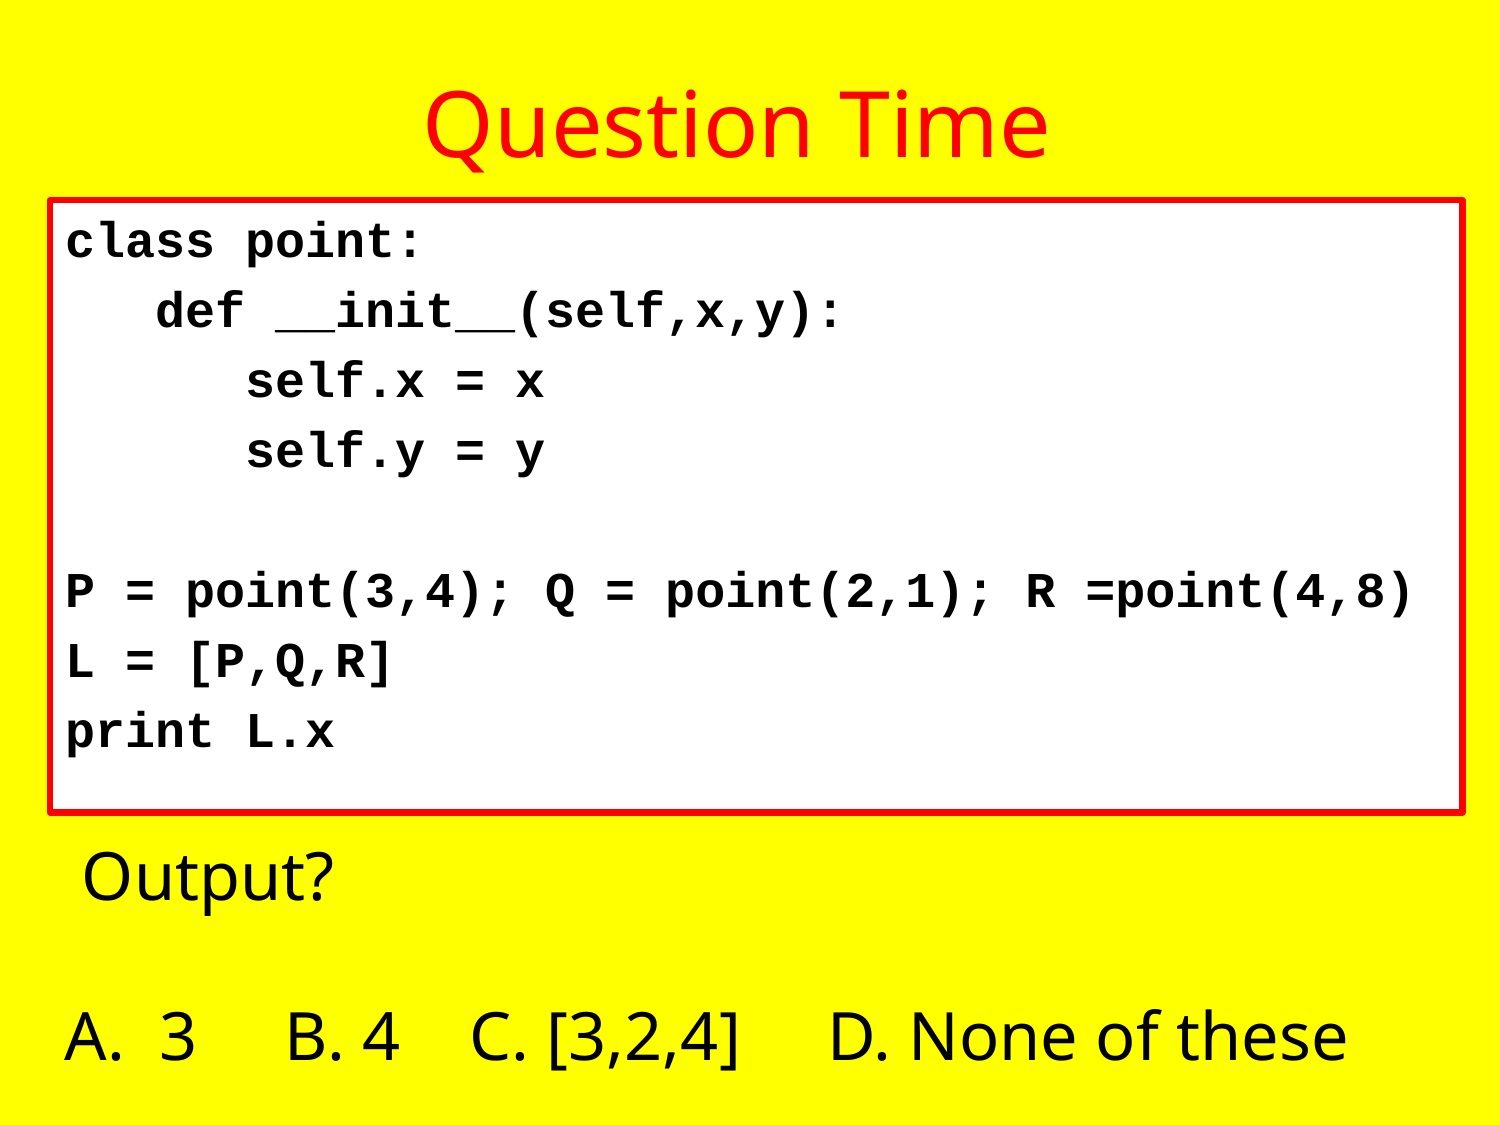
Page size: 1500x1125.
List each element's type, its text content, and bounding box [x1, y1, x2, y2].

subtitle class point: def __init__(self,x,y): self.x = x self.y = y P = point(3,4); Q = point(2,1); R =point(4,8) L = [P,Q,R] print L.x [50, 200, 1463, 813]
text_box Output? A. 3 B. 4 C. [3,2,4] D. None of these [49, 826, 1500, 1125]
title Question Time [99, 0, 1375, 200]
